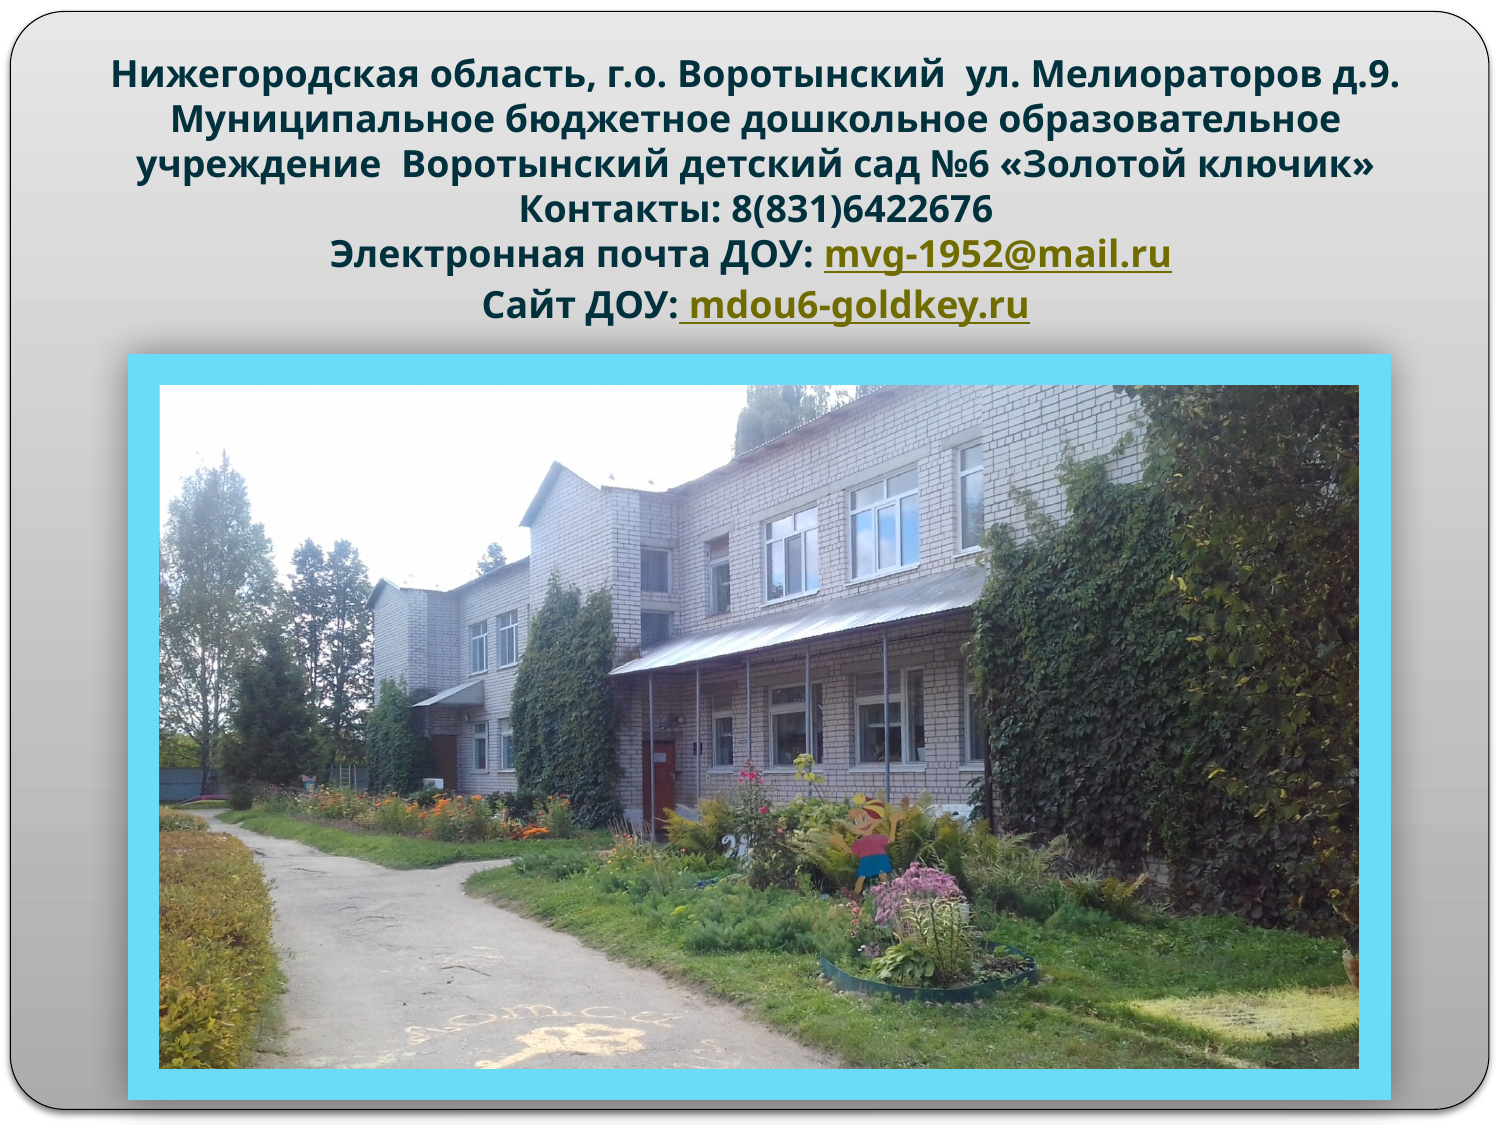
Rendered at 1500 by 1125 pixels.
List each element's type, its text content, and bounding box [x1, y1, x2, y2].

picture [159, 385, 1360, 1069]
text_box Нижегородская область, г.о. Воротынский ул. Мелиораторов д.9. Муниципальное бюджетное дошкольное образовательное учреждение Воротынский детский сад №6 «Золотой ключик» Контакты: 8(831)6422676 Электронная почта ДОУ: mvg-1952@mail.ru Сайт ДОУ: mdou6-goldkey.ru [76, 42, 1436, 340]
